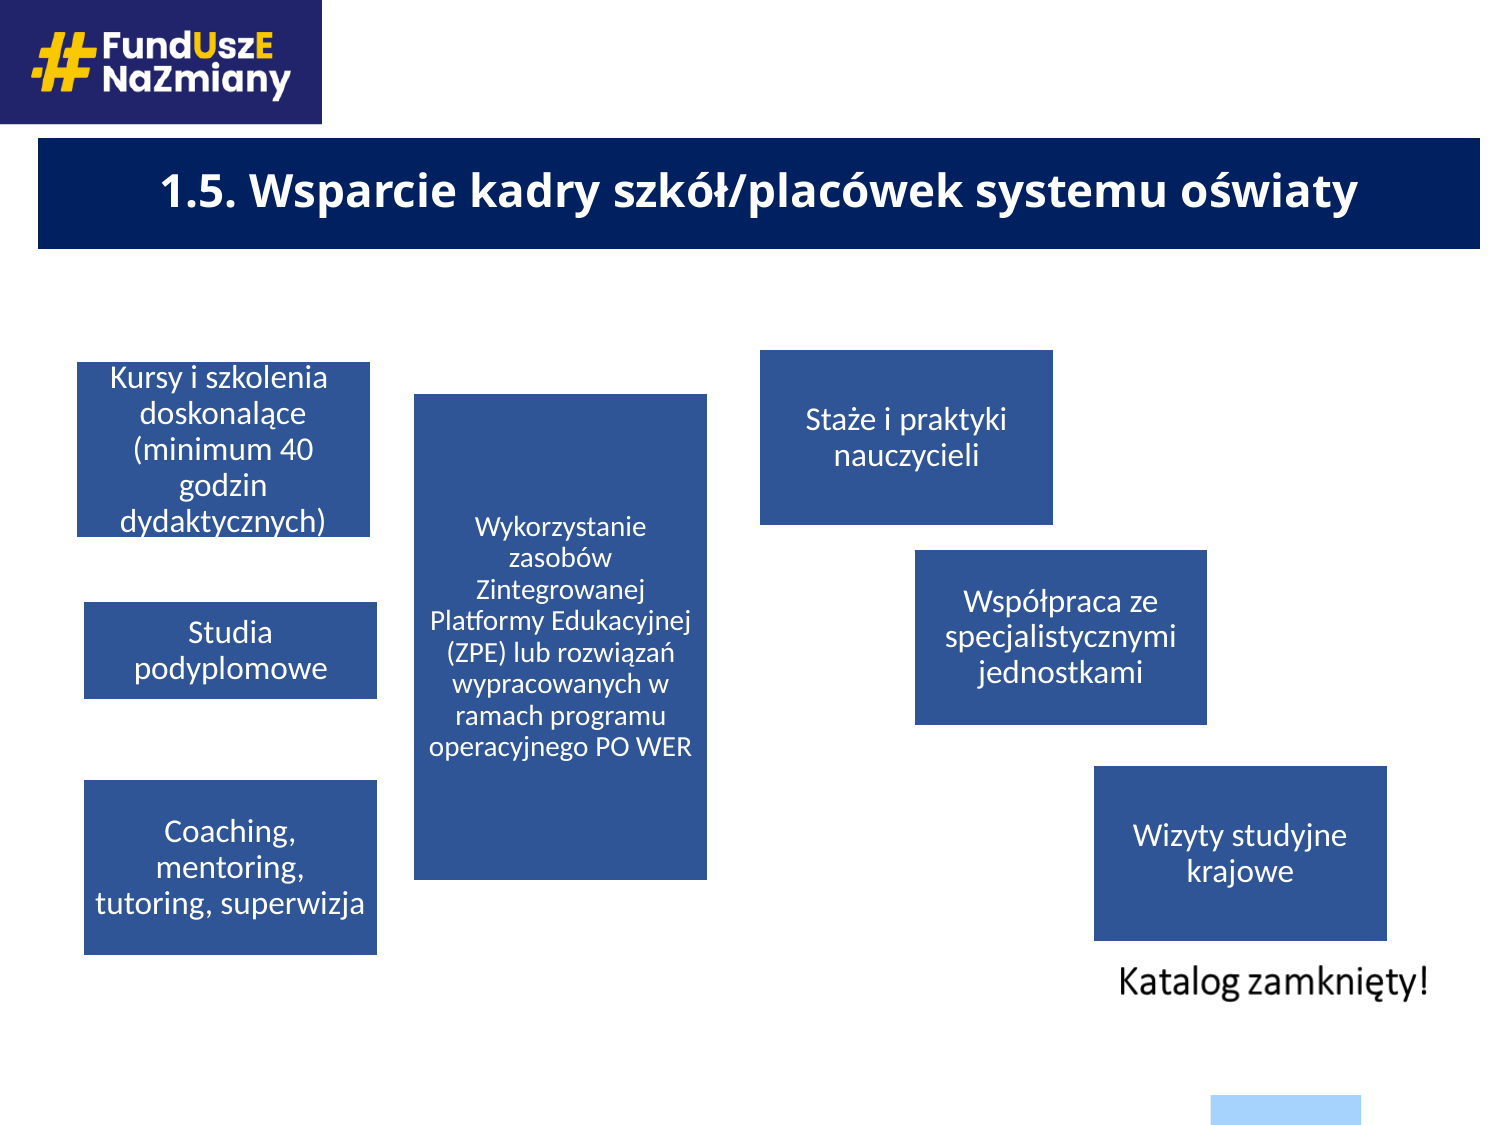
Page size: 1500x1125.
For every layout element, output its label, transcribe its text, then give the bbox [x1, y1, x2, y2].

title 1.5. Wsparcie kadry szkół/placówek systemu oświaty [38, 138, 1480, 249]
picture [0, 0, 1500, 1125]
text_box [68, 336, 1455, 1031]
